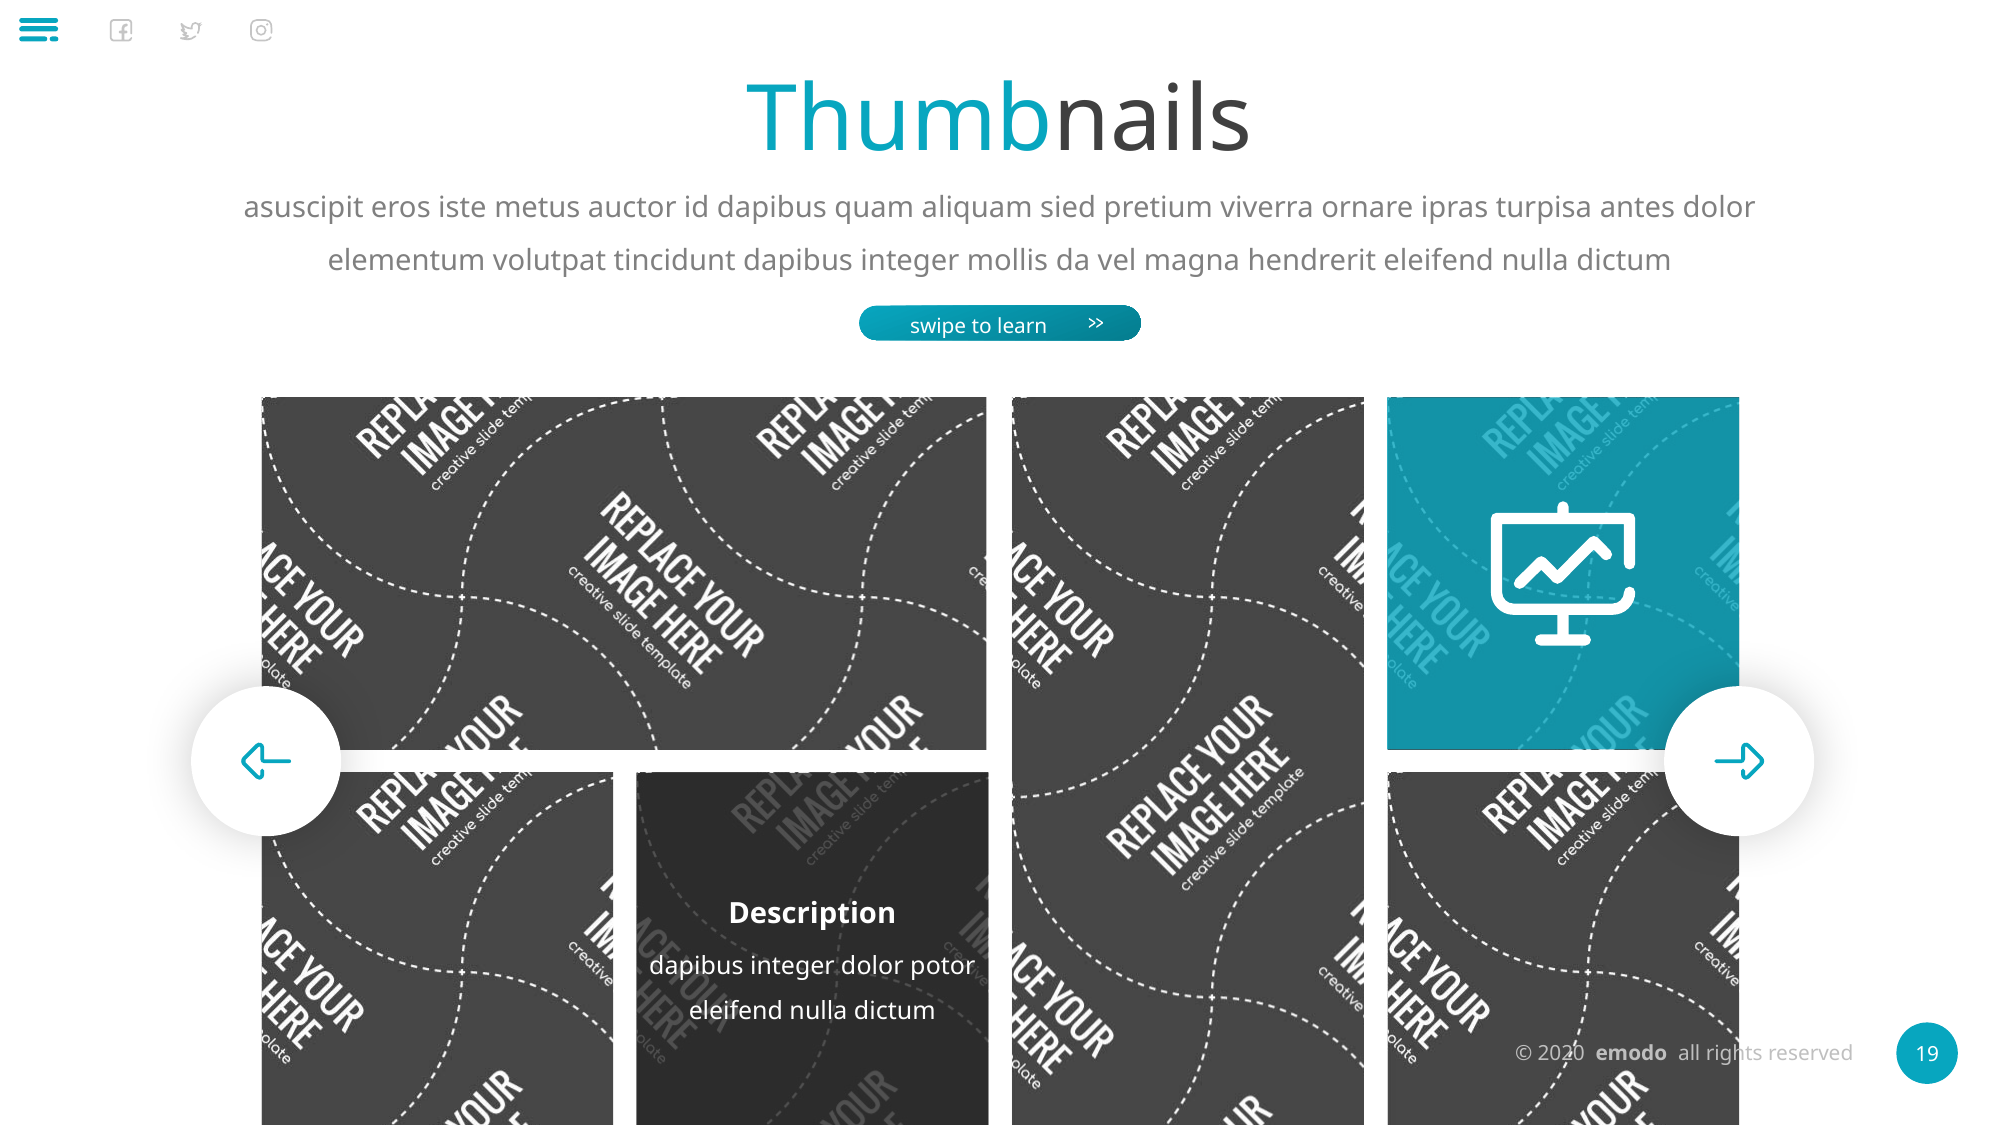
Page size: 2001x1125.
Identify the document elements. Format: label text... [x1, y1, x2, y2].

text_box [644, 876, 981, 1021]
text_box [190, 685, 343, 838]
text_box [1387, 772, 1740, 1125]
text_box [1663, 685, 1816, 838]
text_box Thumbnails [711, 58, 1289, 169]
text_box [1523, 1022, 1958, 1084]
text_box [261, 397, 987, 750]
text_box [1011, 397, 1364, 1125]
text_box [241, 742, 292, 780]
text_box asuscipit eros iste metus auctor id dapibus quam aliquam sied pretium viverra ornare ipras turpisa antes dolor elementum volutpat tincidunt dapibus integer mollis da vel magna hendrerit eleifend nulla dictum [212, 171, 1788, 276]
text_box [635, 772, 989, 1125]
text_box [261, 772, 614, 1125]
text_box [859, 292, 1141, 342]
text_box [1386, 396, 1740, 750]
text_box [19, 17, 273, 42]
text_box [1714, 742, 1765, 780]
text_box [1490, 501, 1636, 646]
